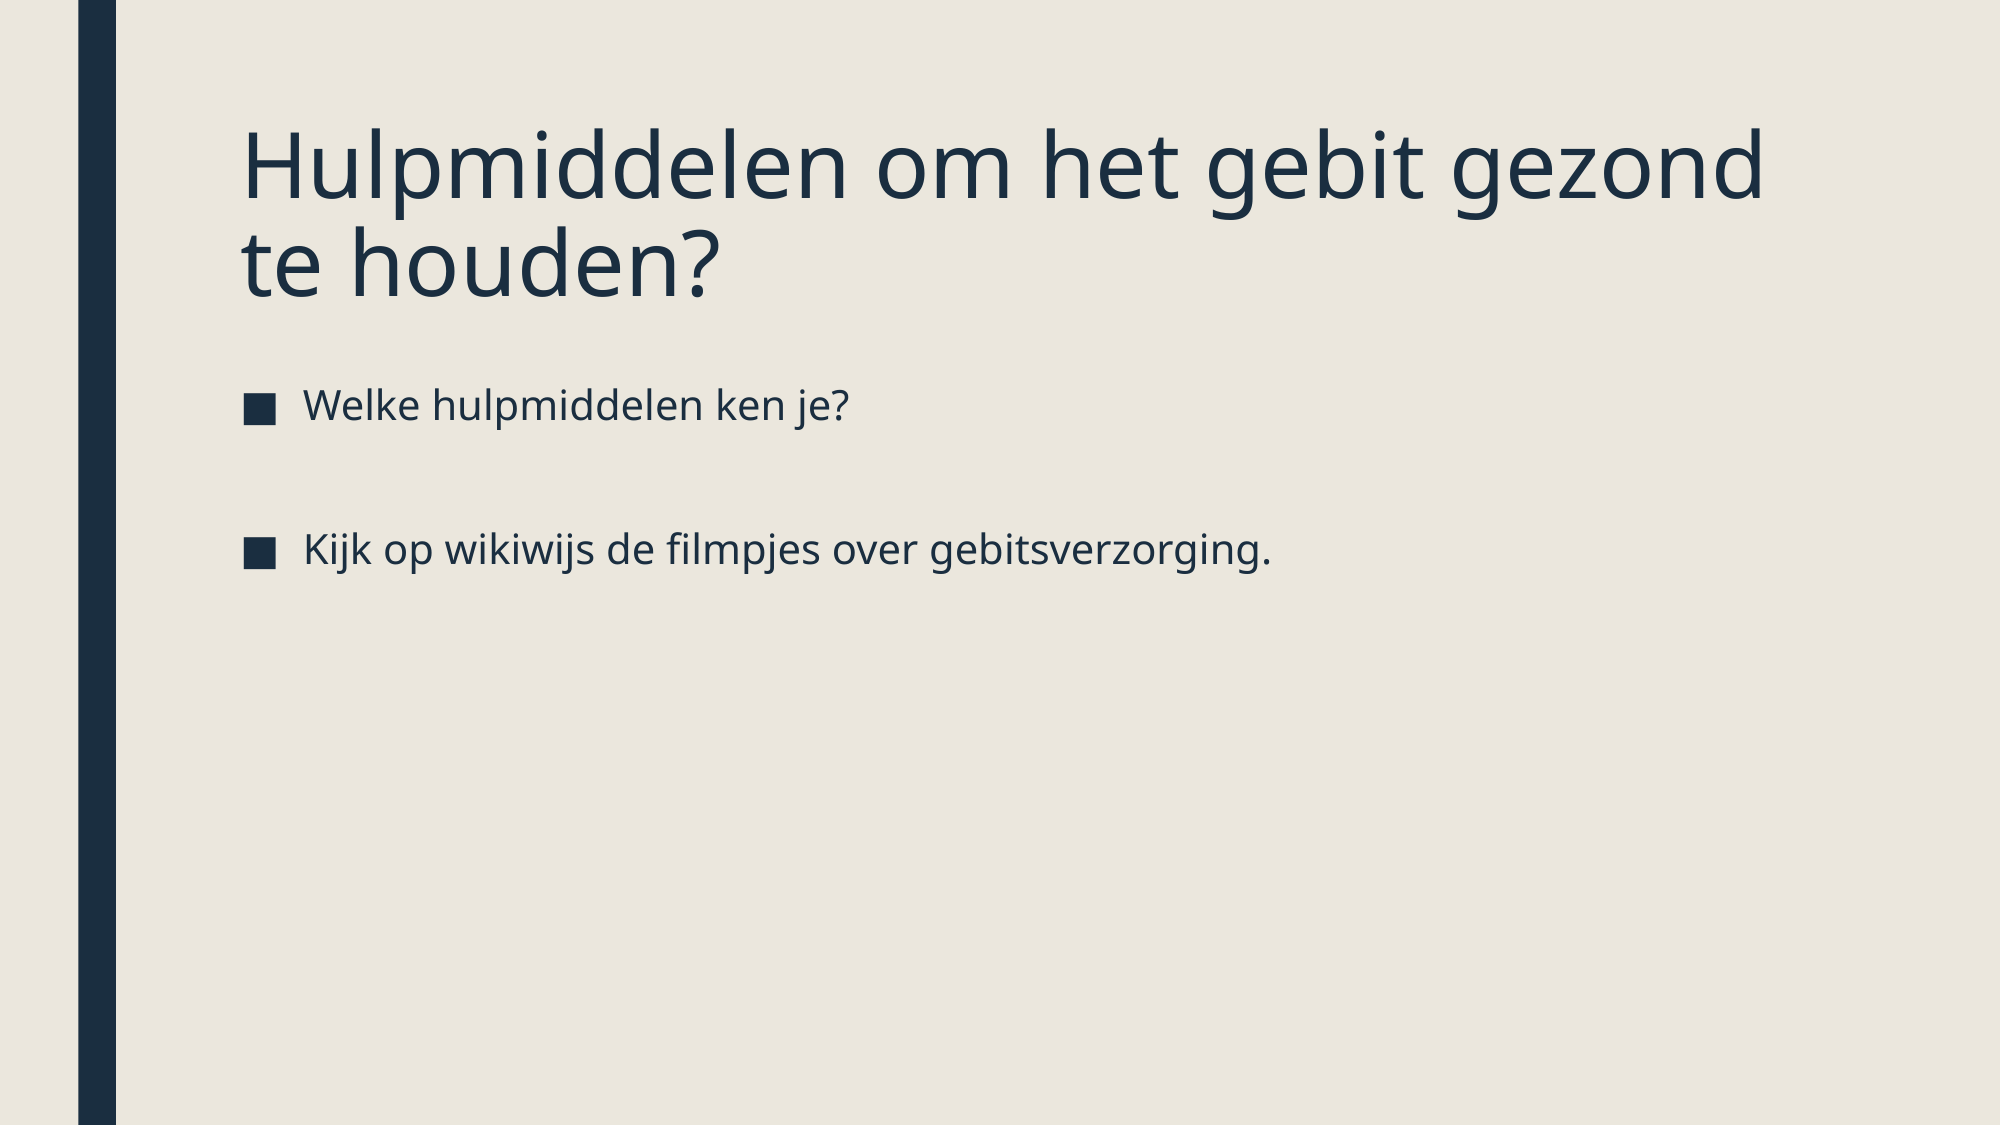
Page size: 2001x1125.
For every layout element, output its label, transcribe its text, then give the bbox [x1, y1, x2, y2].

list Welke hulpmiddelen ken je? Kijk op wikiwijs de filmpjes over gebitsverzorging. [225, 375, 1800, 635]
title Hulpmiddelen om het gebit gezond te houden? [225, 112, 1800, 357]
